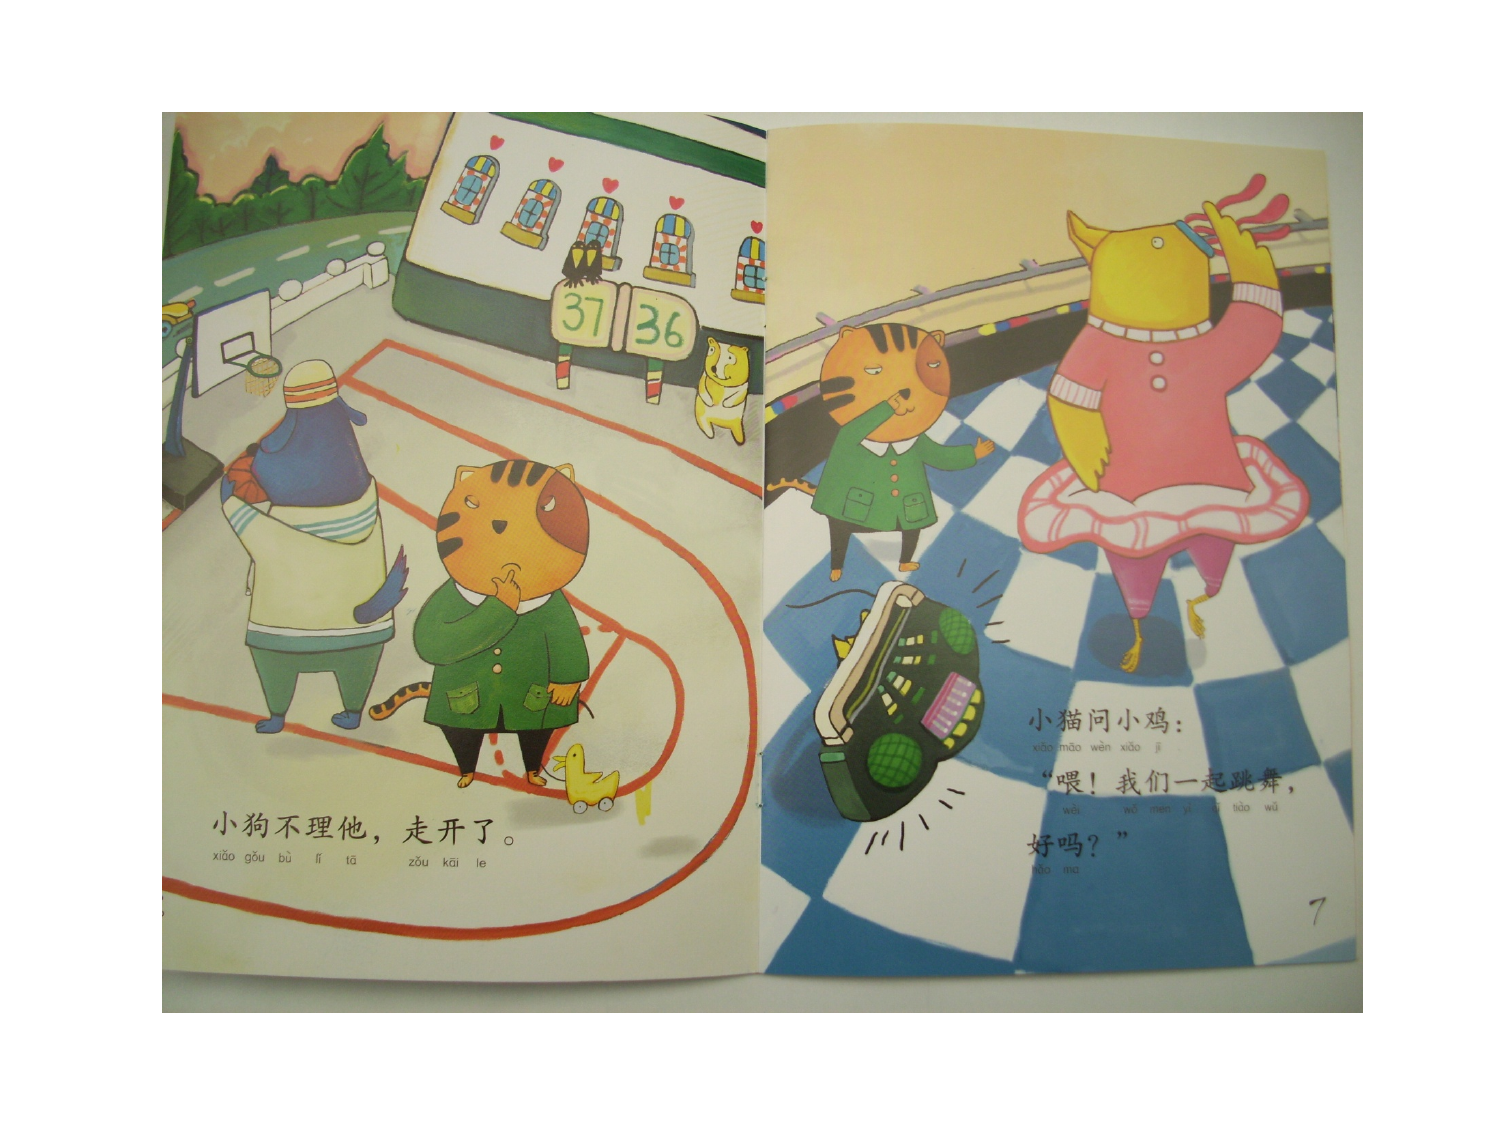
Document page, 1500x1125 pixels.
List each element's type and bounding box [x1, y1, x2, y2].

list [162, 112, 1363, 1013]
